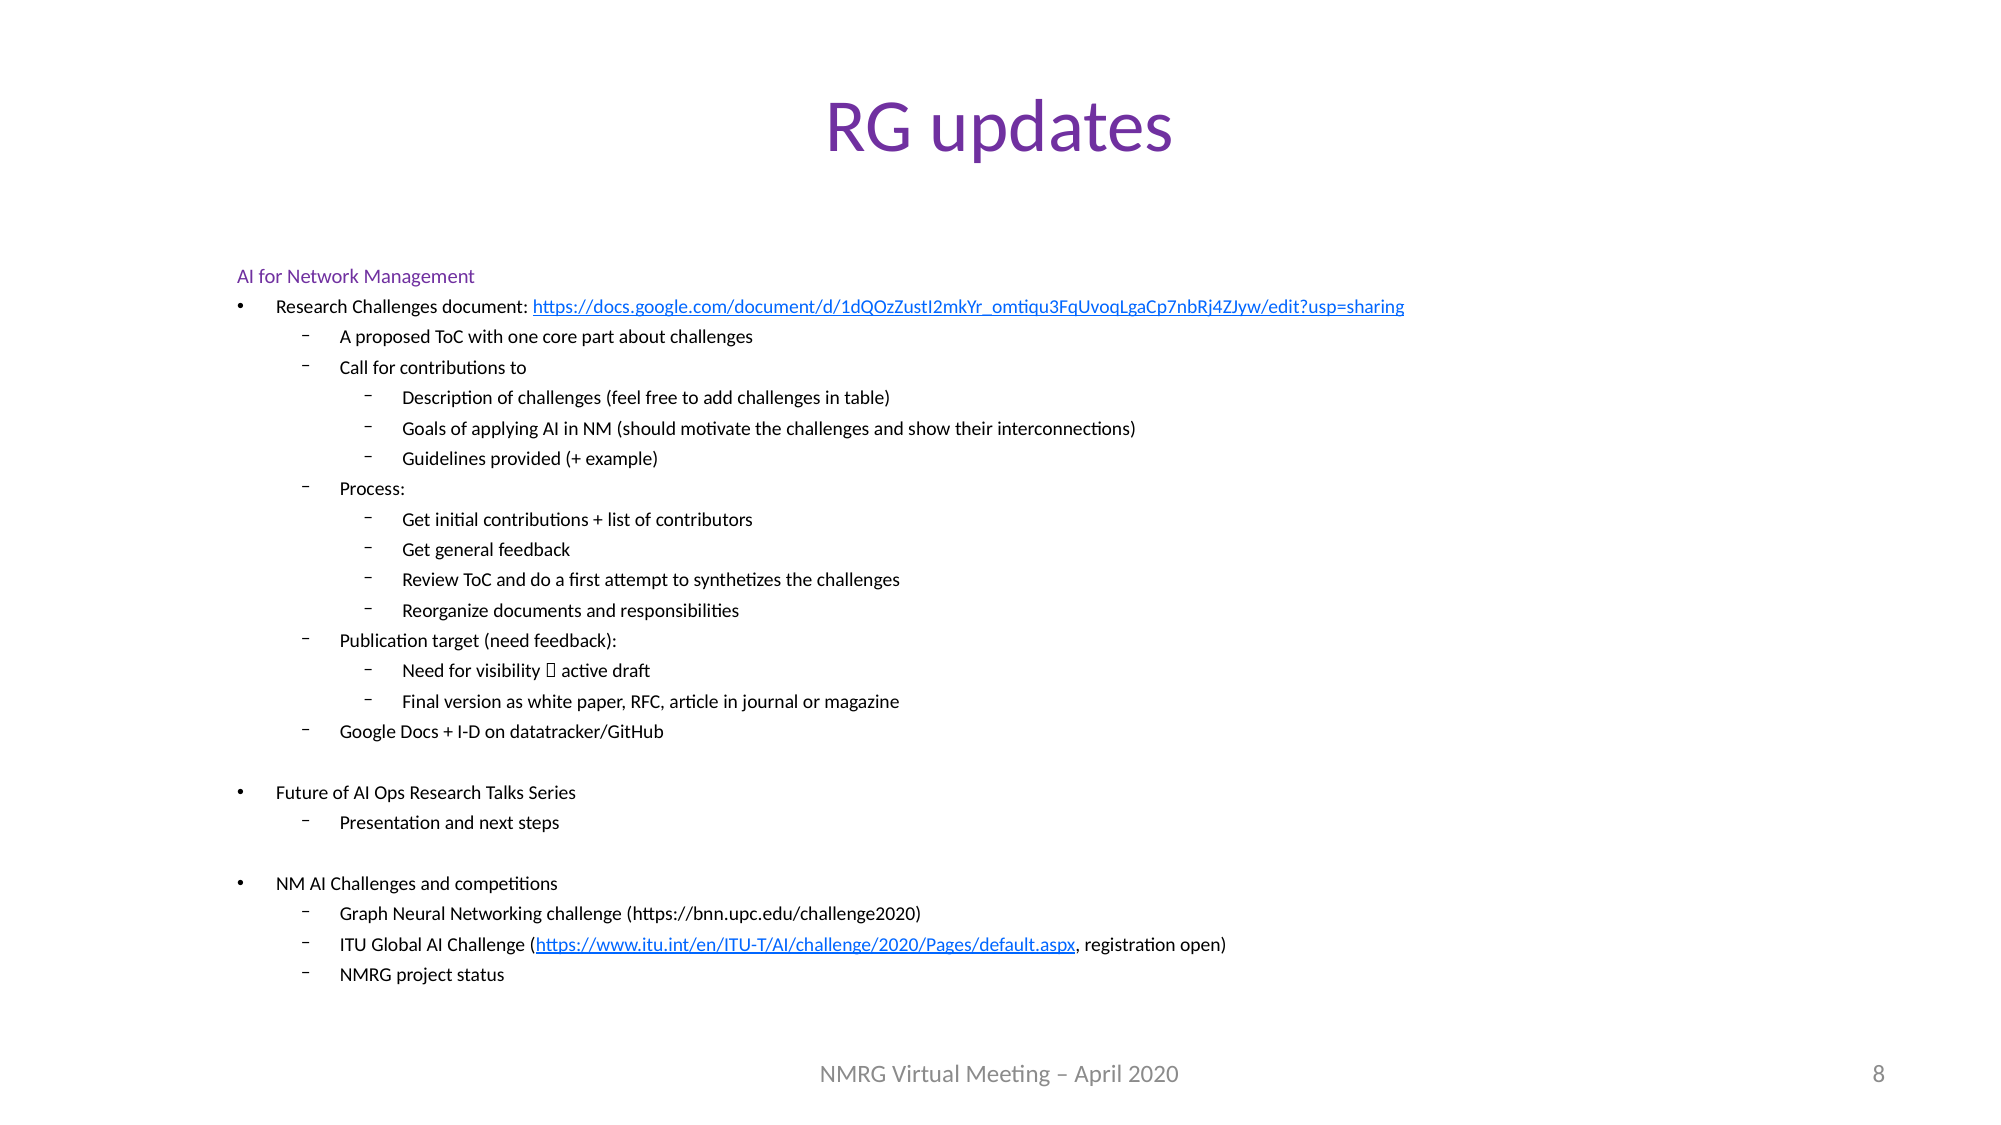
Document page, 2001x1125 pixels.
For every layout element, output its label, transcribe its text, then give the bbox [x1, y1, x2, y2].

text_box RG updates [99, 55, 1900, 188]
text_box 8 [1433, 1042, 1900, 1103]
text_box NMRG Virtual Meeting – April 2020 [683, 1042, 1317, 1103]
text_box AI for Network Management Research Challenges document: https://docs.google.com/document/d/1dQOzZustI2mkYr_omtiqu3FqUvoqLgaCp7nbRj4ZJyw/edit?usp=sharing A proposed ToC with one core part about challenges Call for contributions to Description of challenges (feel free to add challenges in table) Goals of applying AI in NM (should motivate the challenges and show their interconnections) Guidelines provided (+ example) Process: Get initial contributions + list of contributors Get general feedback Review ToC and do a first attempt to synthetizes the challenges Reorganize documents and responsibilities Publication target (need feedback): Need for visibility  active draft Final version as white paper, RFC, article in journal or magazine Google Docs + I-D on datatracker/GitHub Future of AI Ops Research Talks Series Presentation and next steps NM AI Challenges and competitions Graph Neural Networking challenge (https://bnn.upc.edu/challenge2020) ITU Global AI Challenge (https://www.itu.int/en/ITU-T/AI/challenge/2020/Pages/default.aspx, registration open) NMRG project status [161, 247, 1900, 1005]
